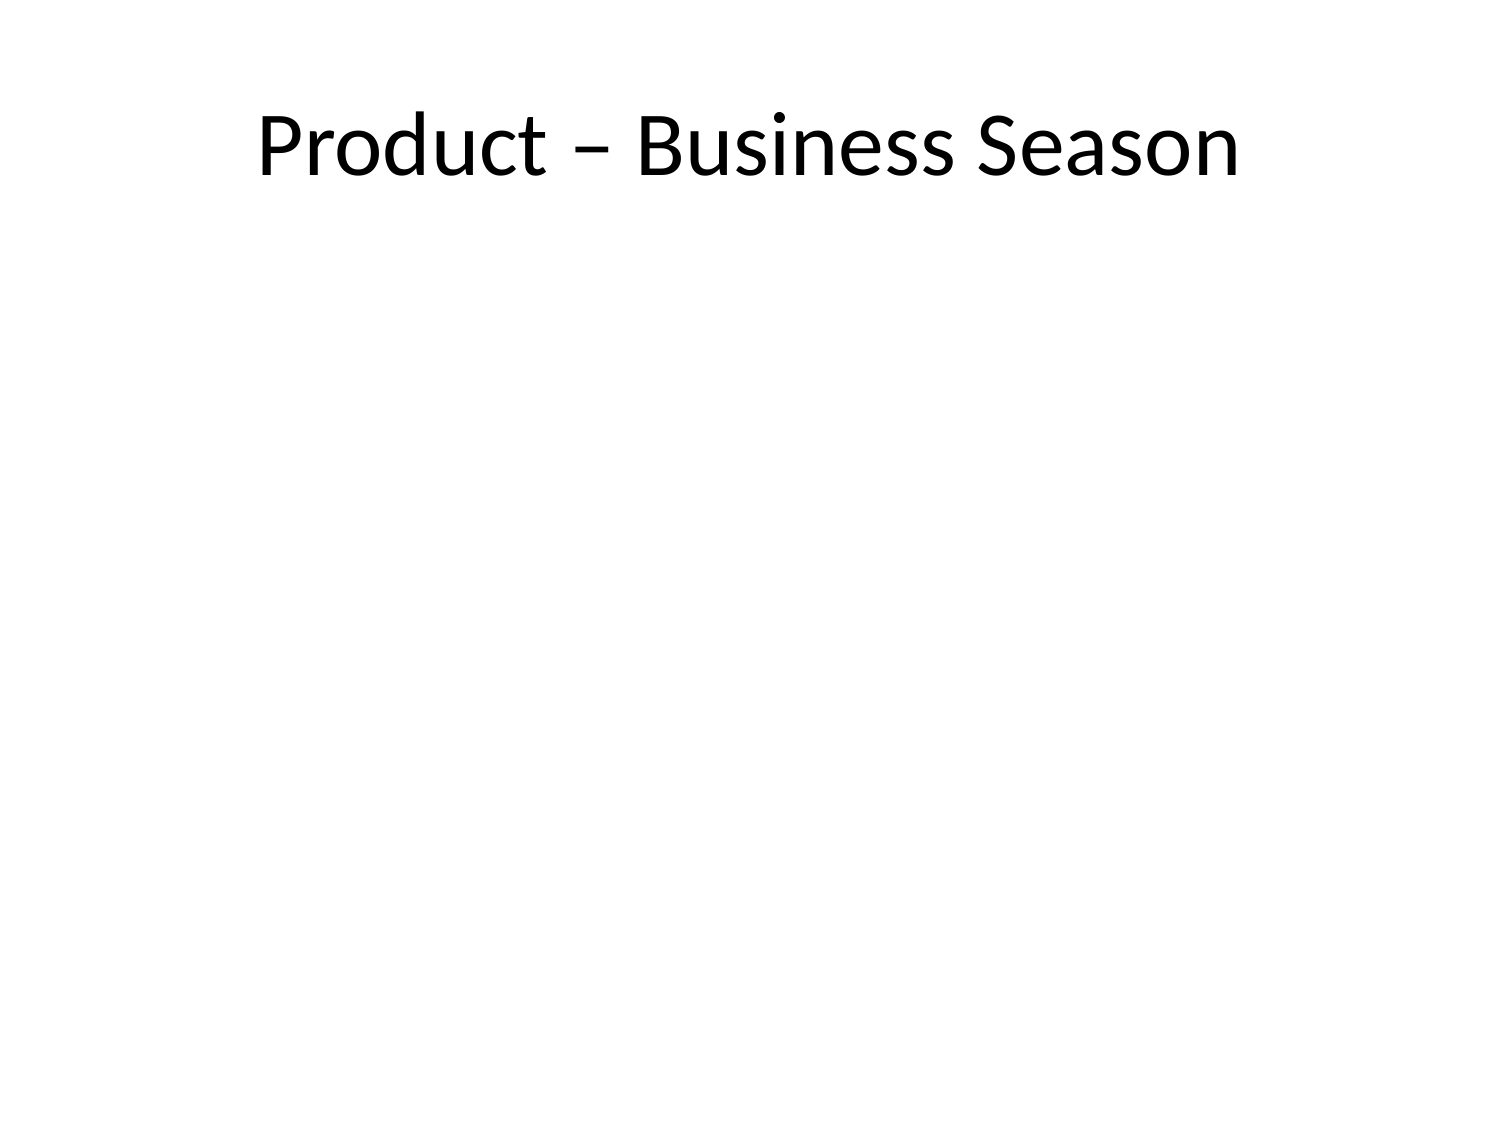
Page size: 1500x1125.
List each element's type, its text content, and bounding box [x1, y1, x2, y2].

title Product – Business Season [75, 45, 1425, 233]
